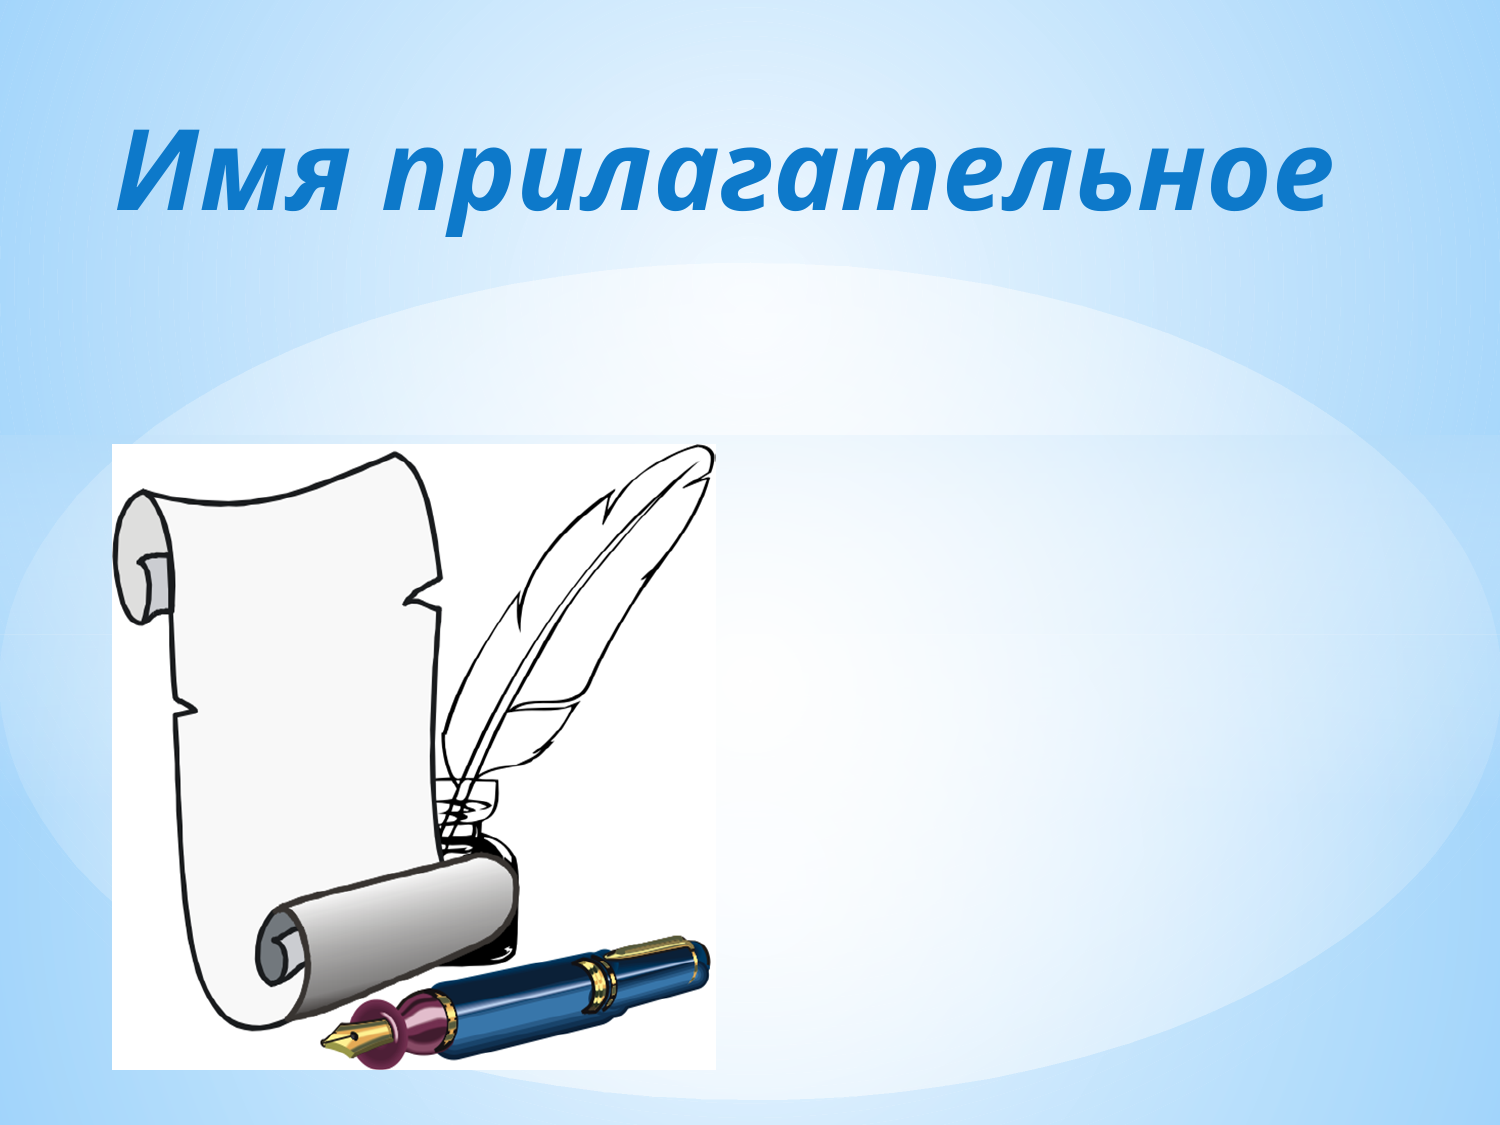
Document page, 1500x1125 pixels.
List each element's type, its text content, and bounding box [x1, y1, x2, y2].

picture [111, 444, 716, 1071]
title Имя прилагательное [0, 90, 1500, 385]
